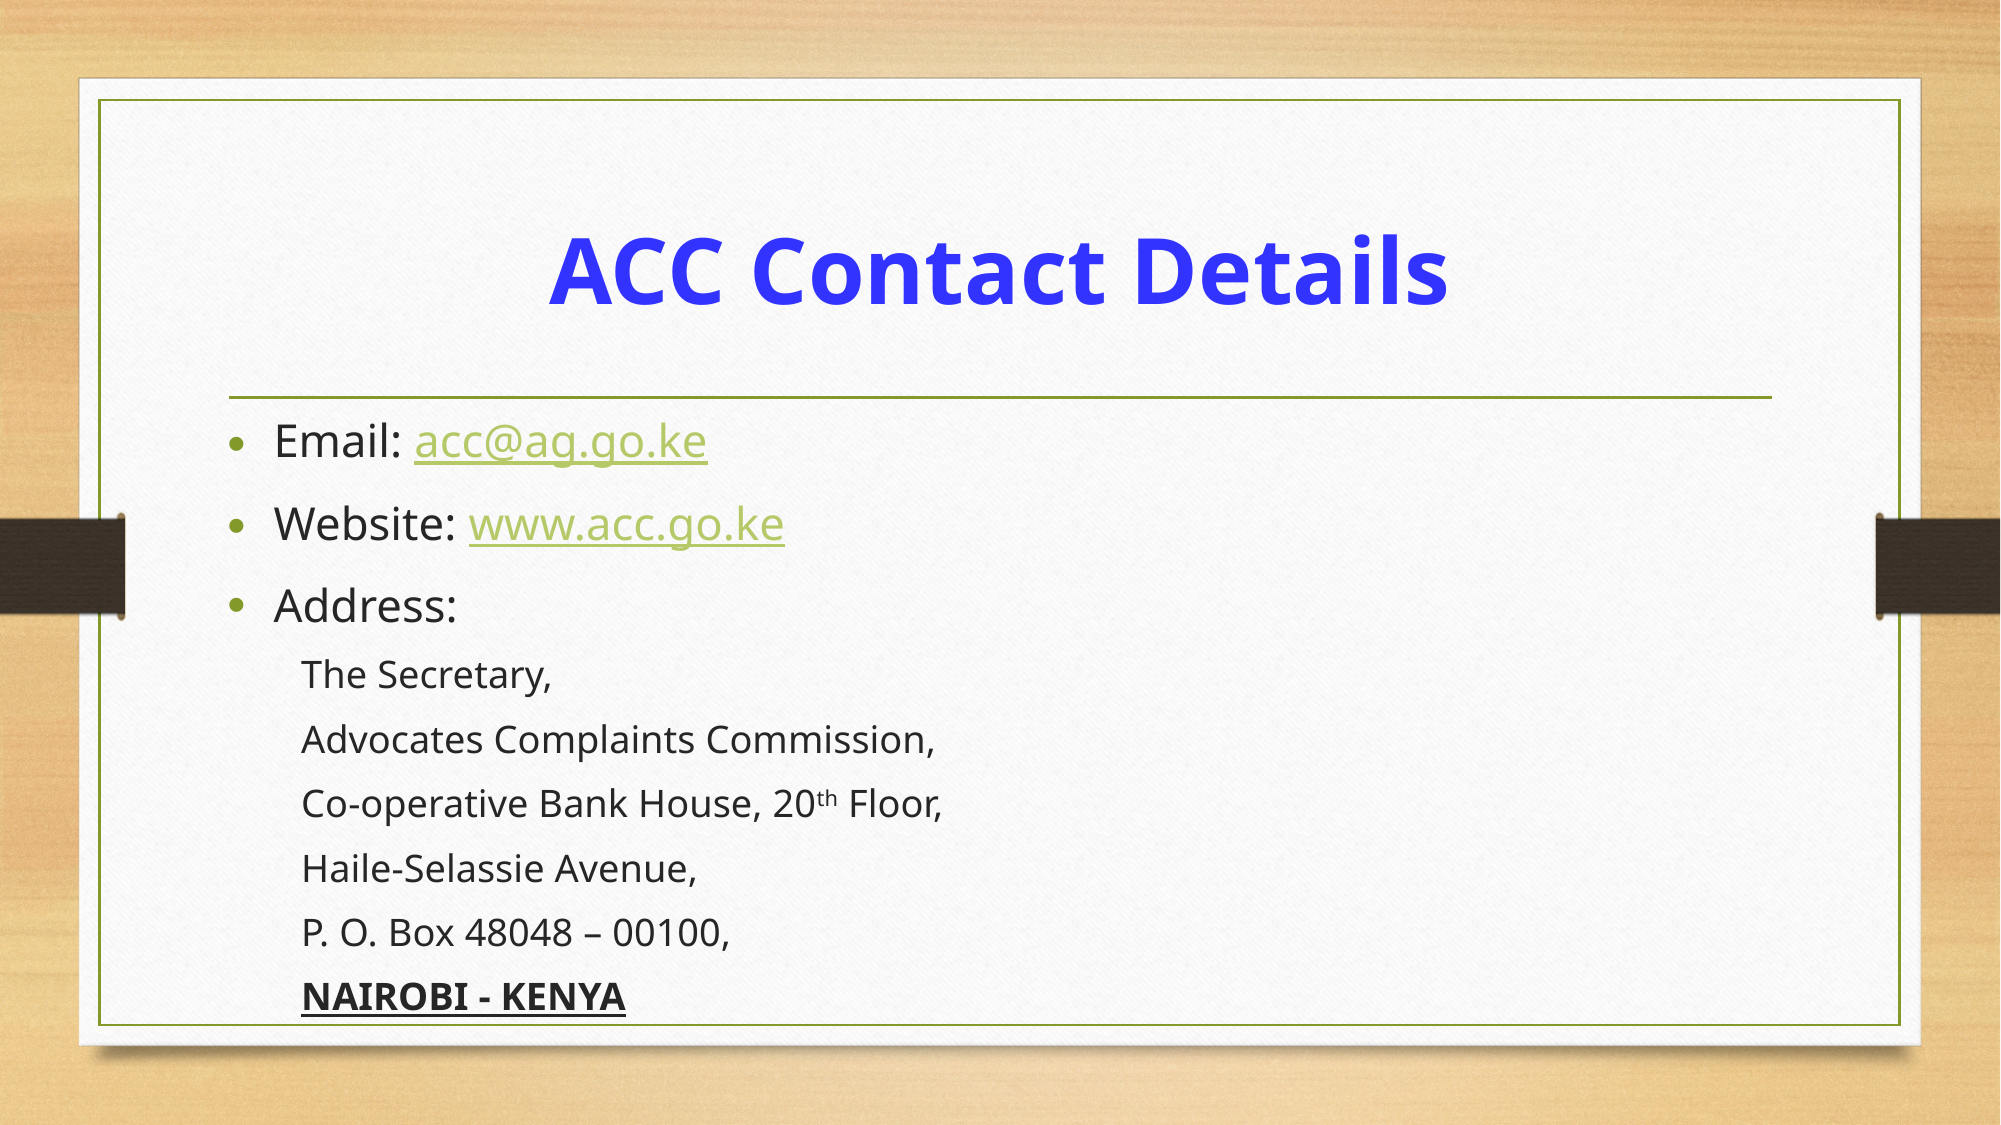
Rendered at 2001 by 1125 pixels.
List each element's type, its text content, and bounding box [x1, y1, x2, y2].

picture [0, 0, 2001, 1125]
list Email: acc@ag.go.ke Website: www.acc.go.ke Address: The Secretary, Advocates Complaints Commission, Co-operative Bank House, 20th Floor, Haile-Selassie Avenue, P. O. Box 48048 – 00100, NAIROBI - KENYA [212, 404, 1788, 1029]
title ACC Contact Details [212, 161, 1788, 375]
